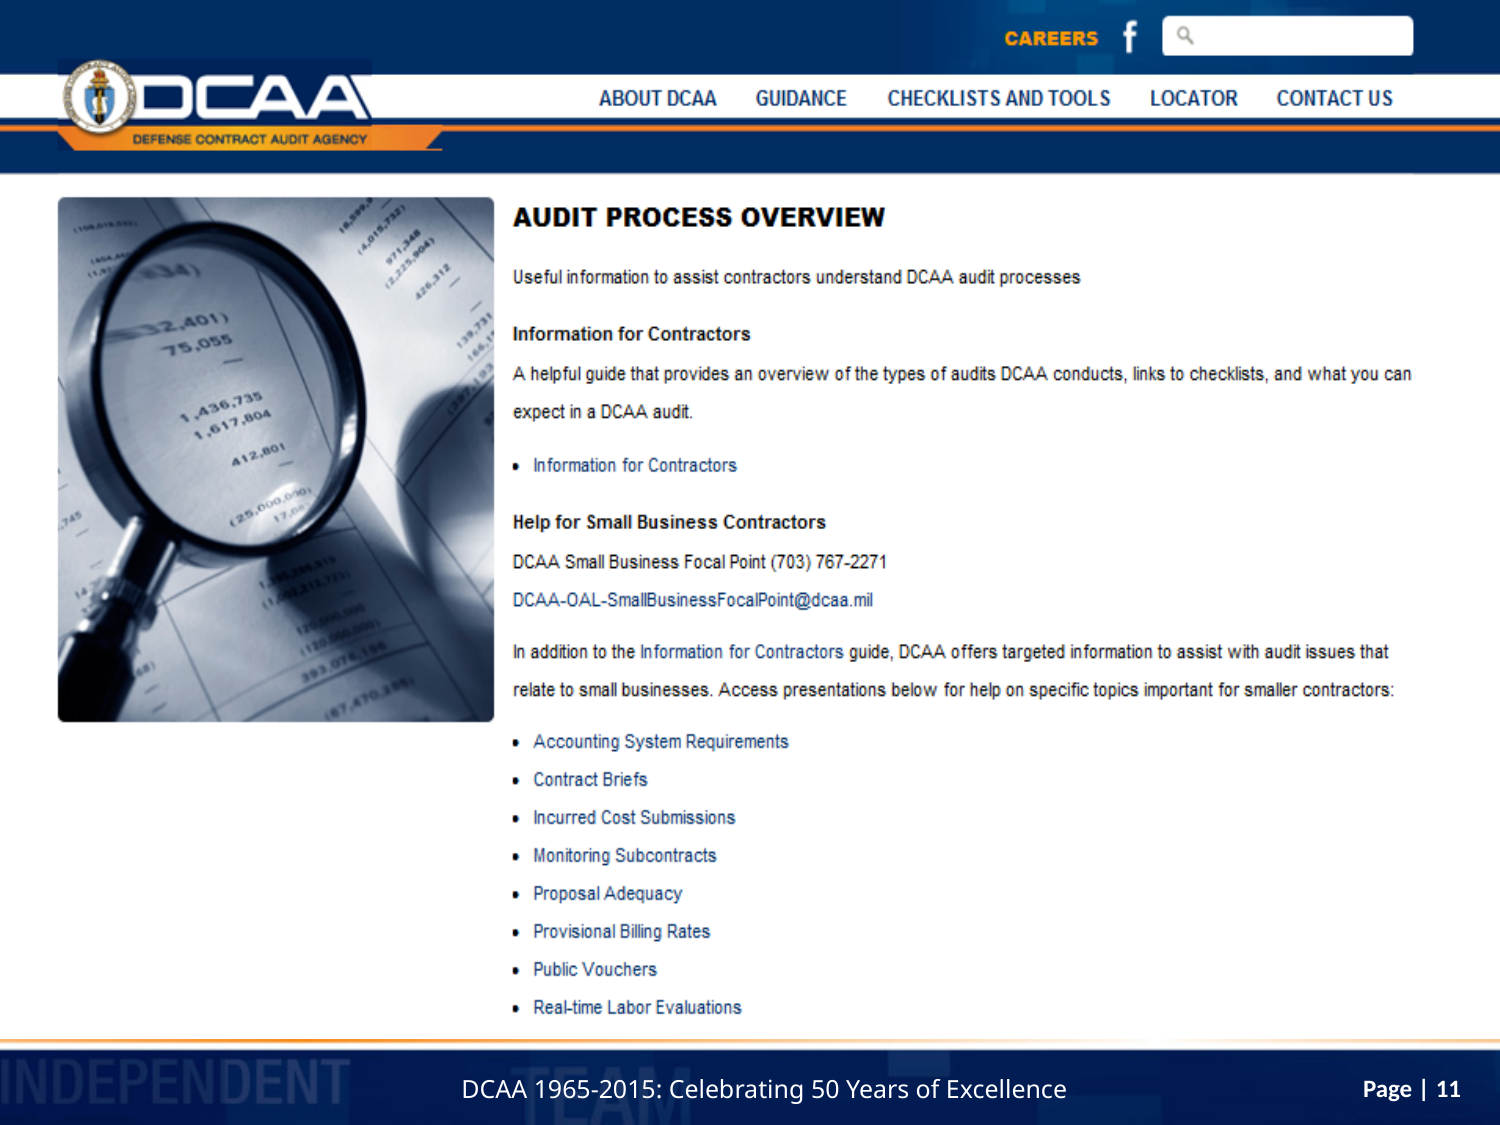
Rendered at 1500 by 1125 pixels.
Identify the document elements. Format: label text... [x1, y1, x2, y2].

slide_number Page | 11 [1234, 1065, 1477, 1111]
picture [0, 0, 1500, 1125]
text_box DCAA 1965-2015: Celebrating 50 Years of Excellence [446, 1066, 1083, 1112]
